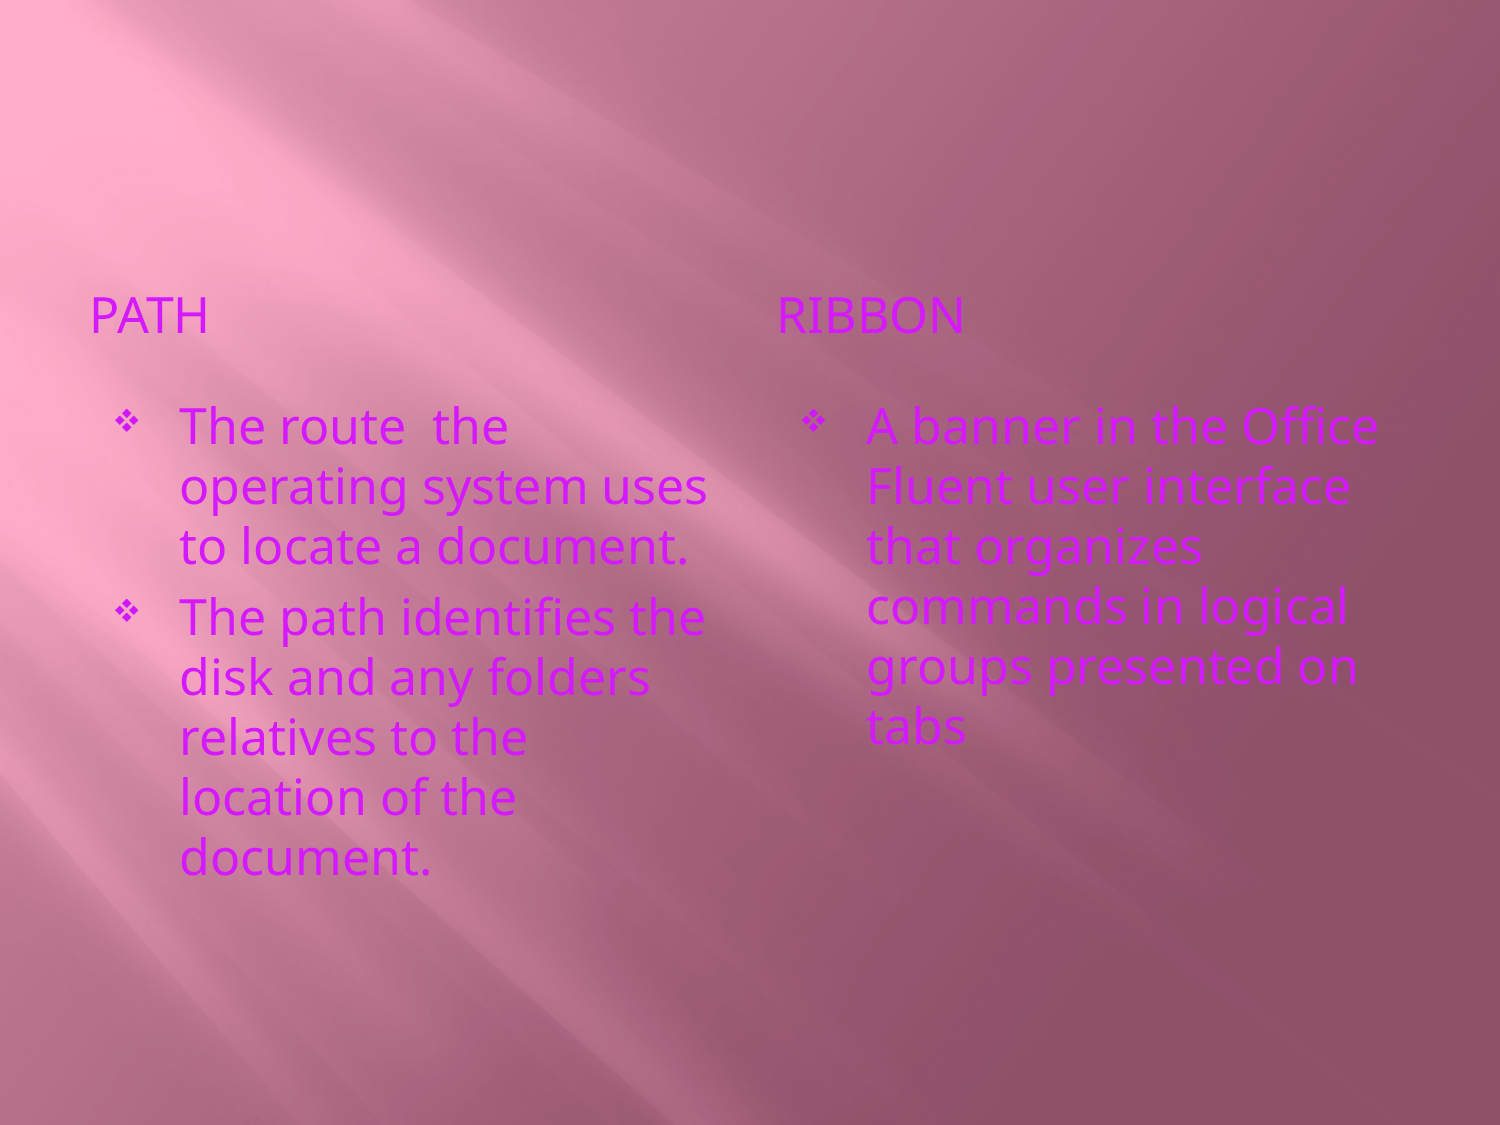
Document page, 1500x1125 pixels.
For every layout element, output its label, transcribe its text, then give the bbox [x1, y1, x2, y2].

list Path [75, 251, 738, 375]
list A banner in the Office Fluent user interface that organizes commands in logical groups presented on tabs [761, 387, 1425, 1005]
list The route the operating system uses to locate a document. The path identifies the disk and any folders relatives to the location of the document. [75, 387, 738, 1005]
list Ribbon [761, 251, 1425, 375]
